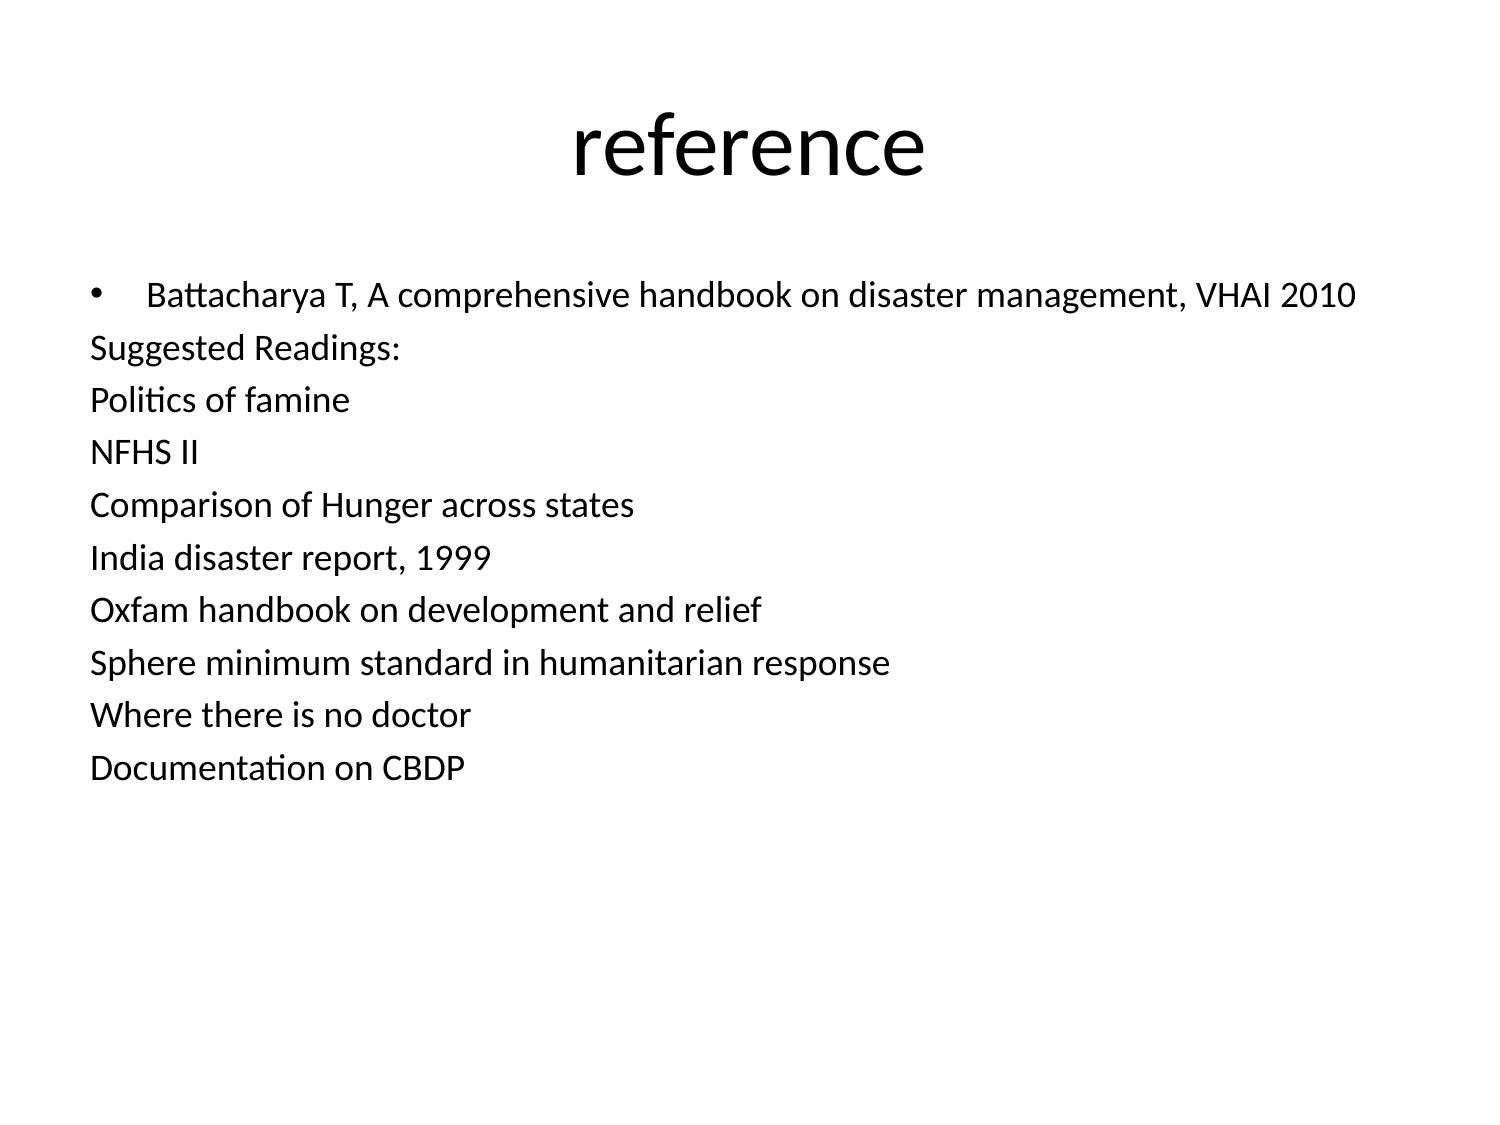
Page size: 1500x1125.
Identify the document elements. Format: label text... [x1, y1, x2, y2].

list Battacharya T, A comprehensive handbook on disaster management, VHAI 2010 Suggested Readings: Politics of famine NFHS II Comparison of Hunger across states India disaster report, 1999 Oxfam handbook on development and relief Sphere minimum standard in humanitarian response Where there is no doctor Documentation on CBDP [75, 262, 1425, 1005]
title reference [75, 45, 1425, 233]
